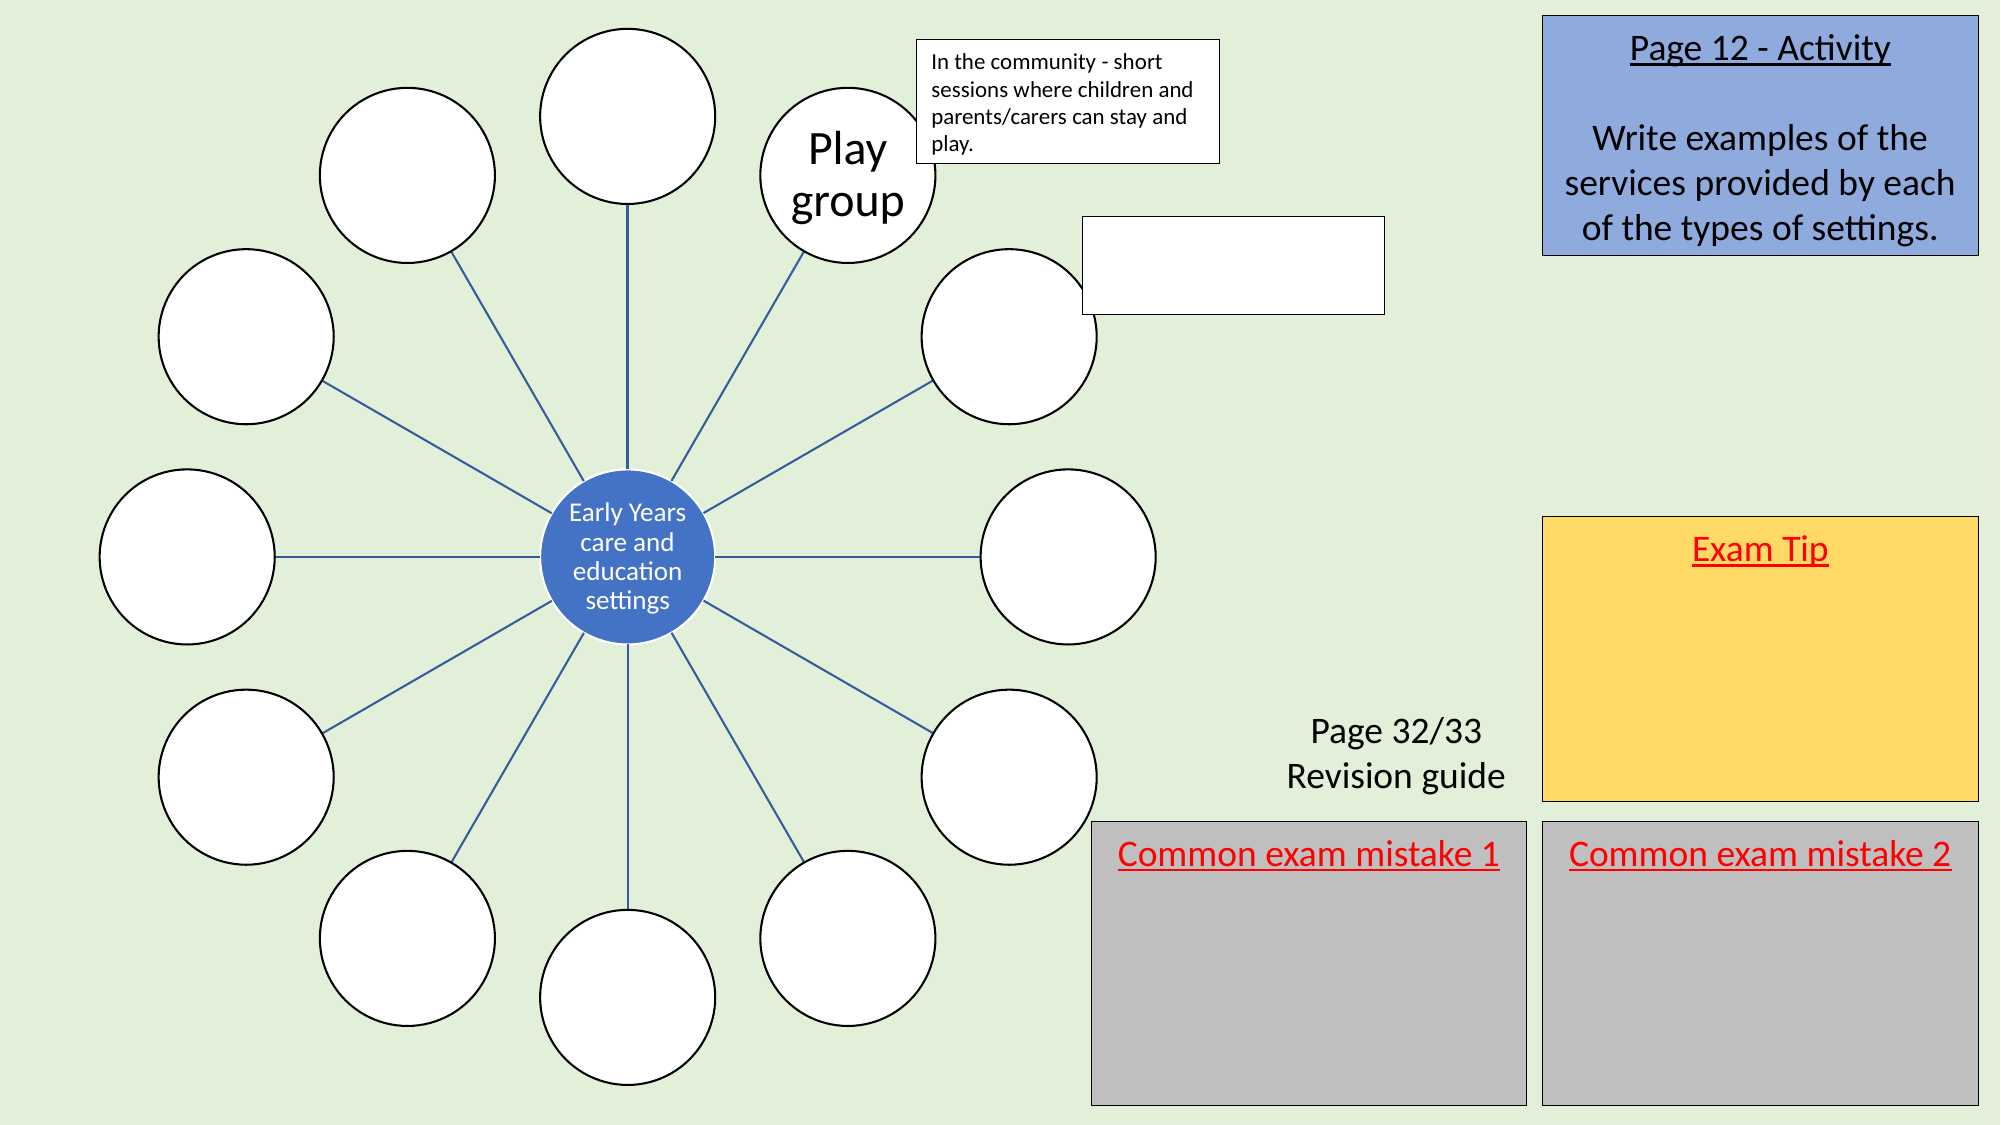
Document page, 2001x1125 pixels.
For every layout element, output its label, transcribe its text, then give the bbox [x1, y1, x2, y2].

text_box Page 12 - Activity Write examples of the services provided by each of the types of settings. [1542, 15, 1979, 256]
text_box Common exam mistake 2 [1542, 821, 1979, 1106]
text_box [1234, 216, 1385, 315]
text_box Common exam mistake 1 [1091, 821, 1527, 1106]
text_box Page 32/33 Revision guide [1265, 698, 1527, 804]
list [21, 28, 1234, 1086]
text_box Exam Tip [1542, 516, 1979, 802]
